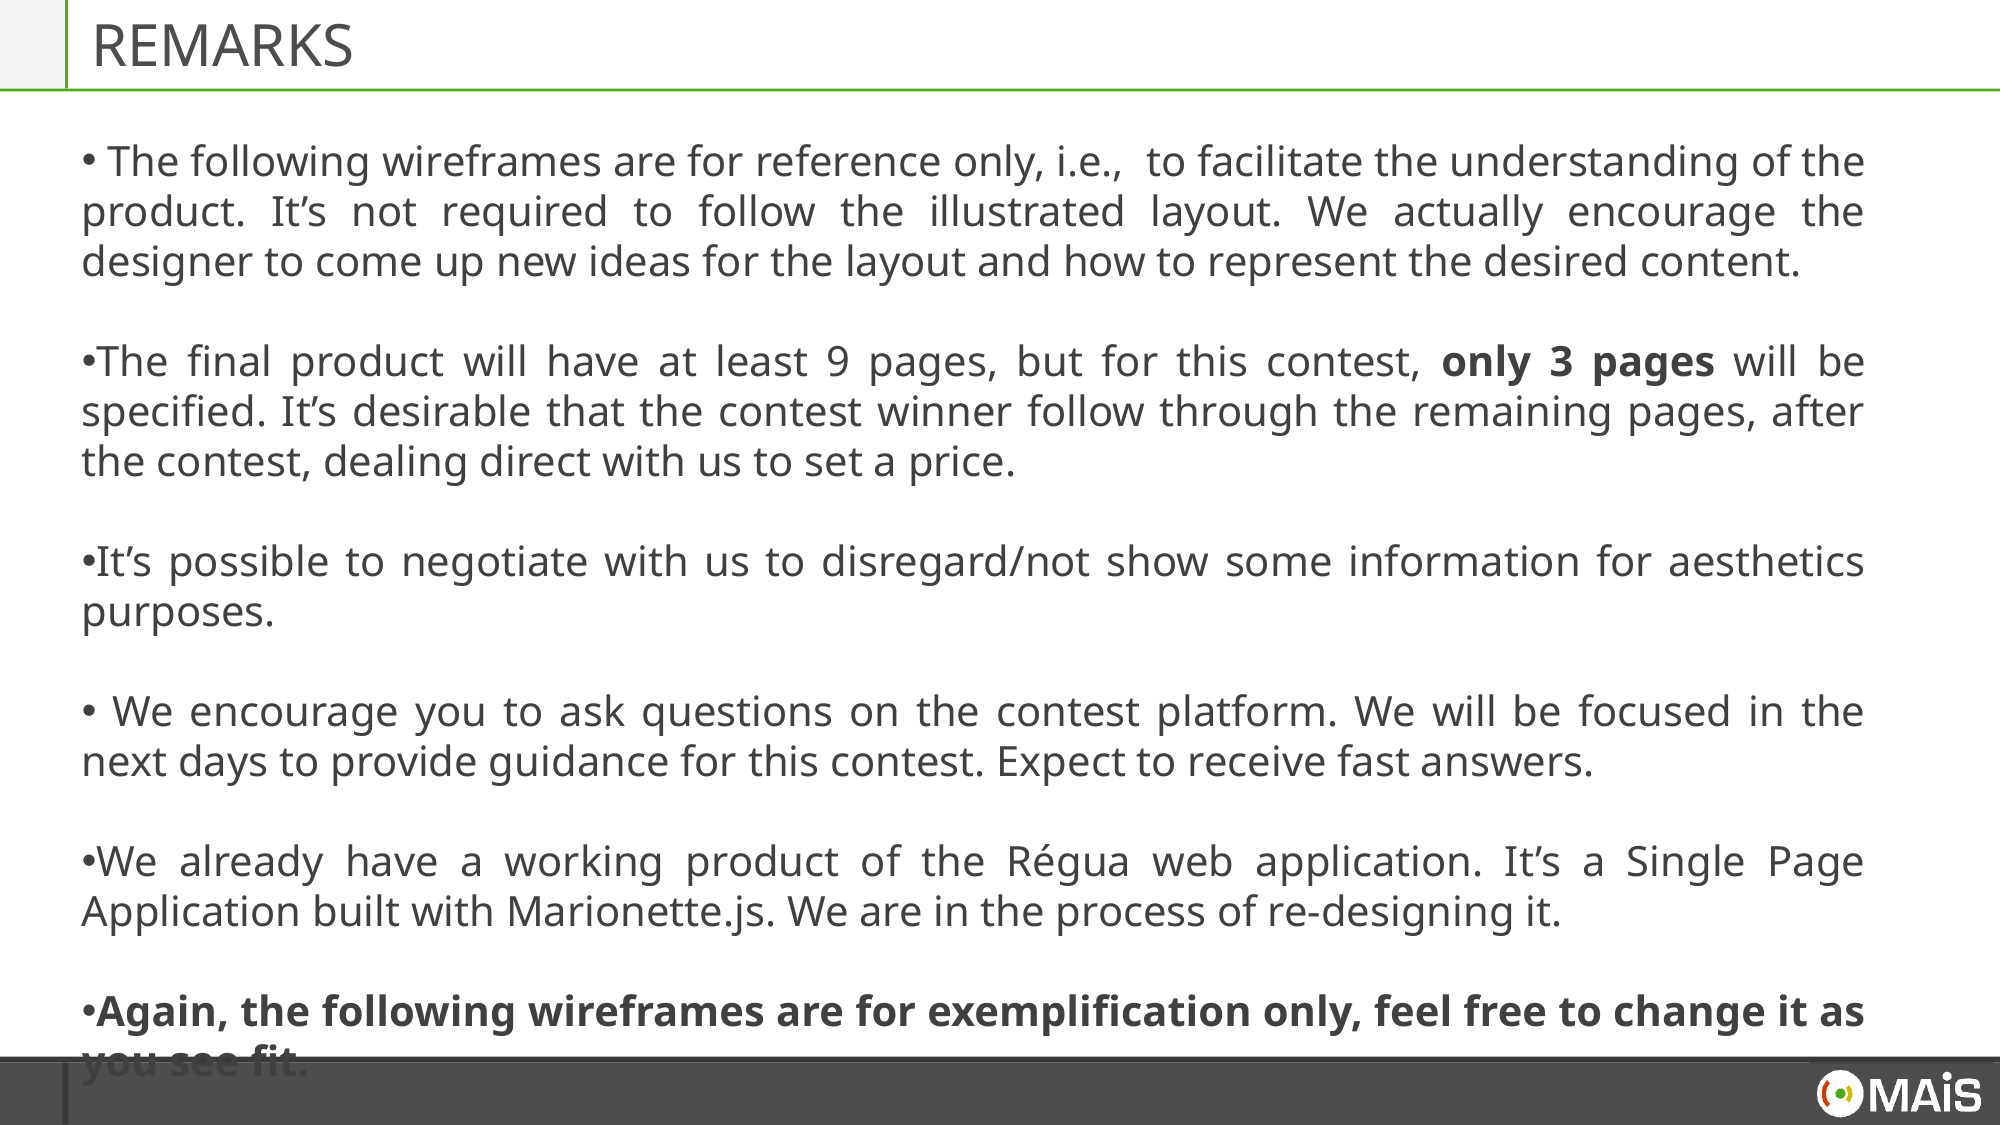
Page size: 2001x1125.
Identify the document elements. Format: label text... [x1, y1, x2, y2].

text_box The following wireframes are for reference only, i.e., to facilitate the understanding of the product. It’s not required to follow the illustrated layout. We actually encourage the designer to come up new ideas for the layout and how to represent the desired content. The final product will have at least 9 pages, but for this contest, only 3 pages will be specified. It’s desirable that the contest winner follow through the remaining pages, after the contest, dealing direct with us to set a price. It’s possible to negotiate with us to disregard/not show some information for aesthetics purposes. We encourage you to ask questions on the contest platform. We will be focused in the next days to provide guidance for this contest. Expect to receive fast answers. We already have a working product of the Régua web application. It’s a Single Page Application built with Marionette.js. We are in the process of re-designing it. Again, the following wireframes are for exemplification only, feel free to change it as you see fit. [67, 127, 1882, 1125]
title REMARKS [76, 8, 1639, 69]
picture [1882, 1063, 1993, 1125]
